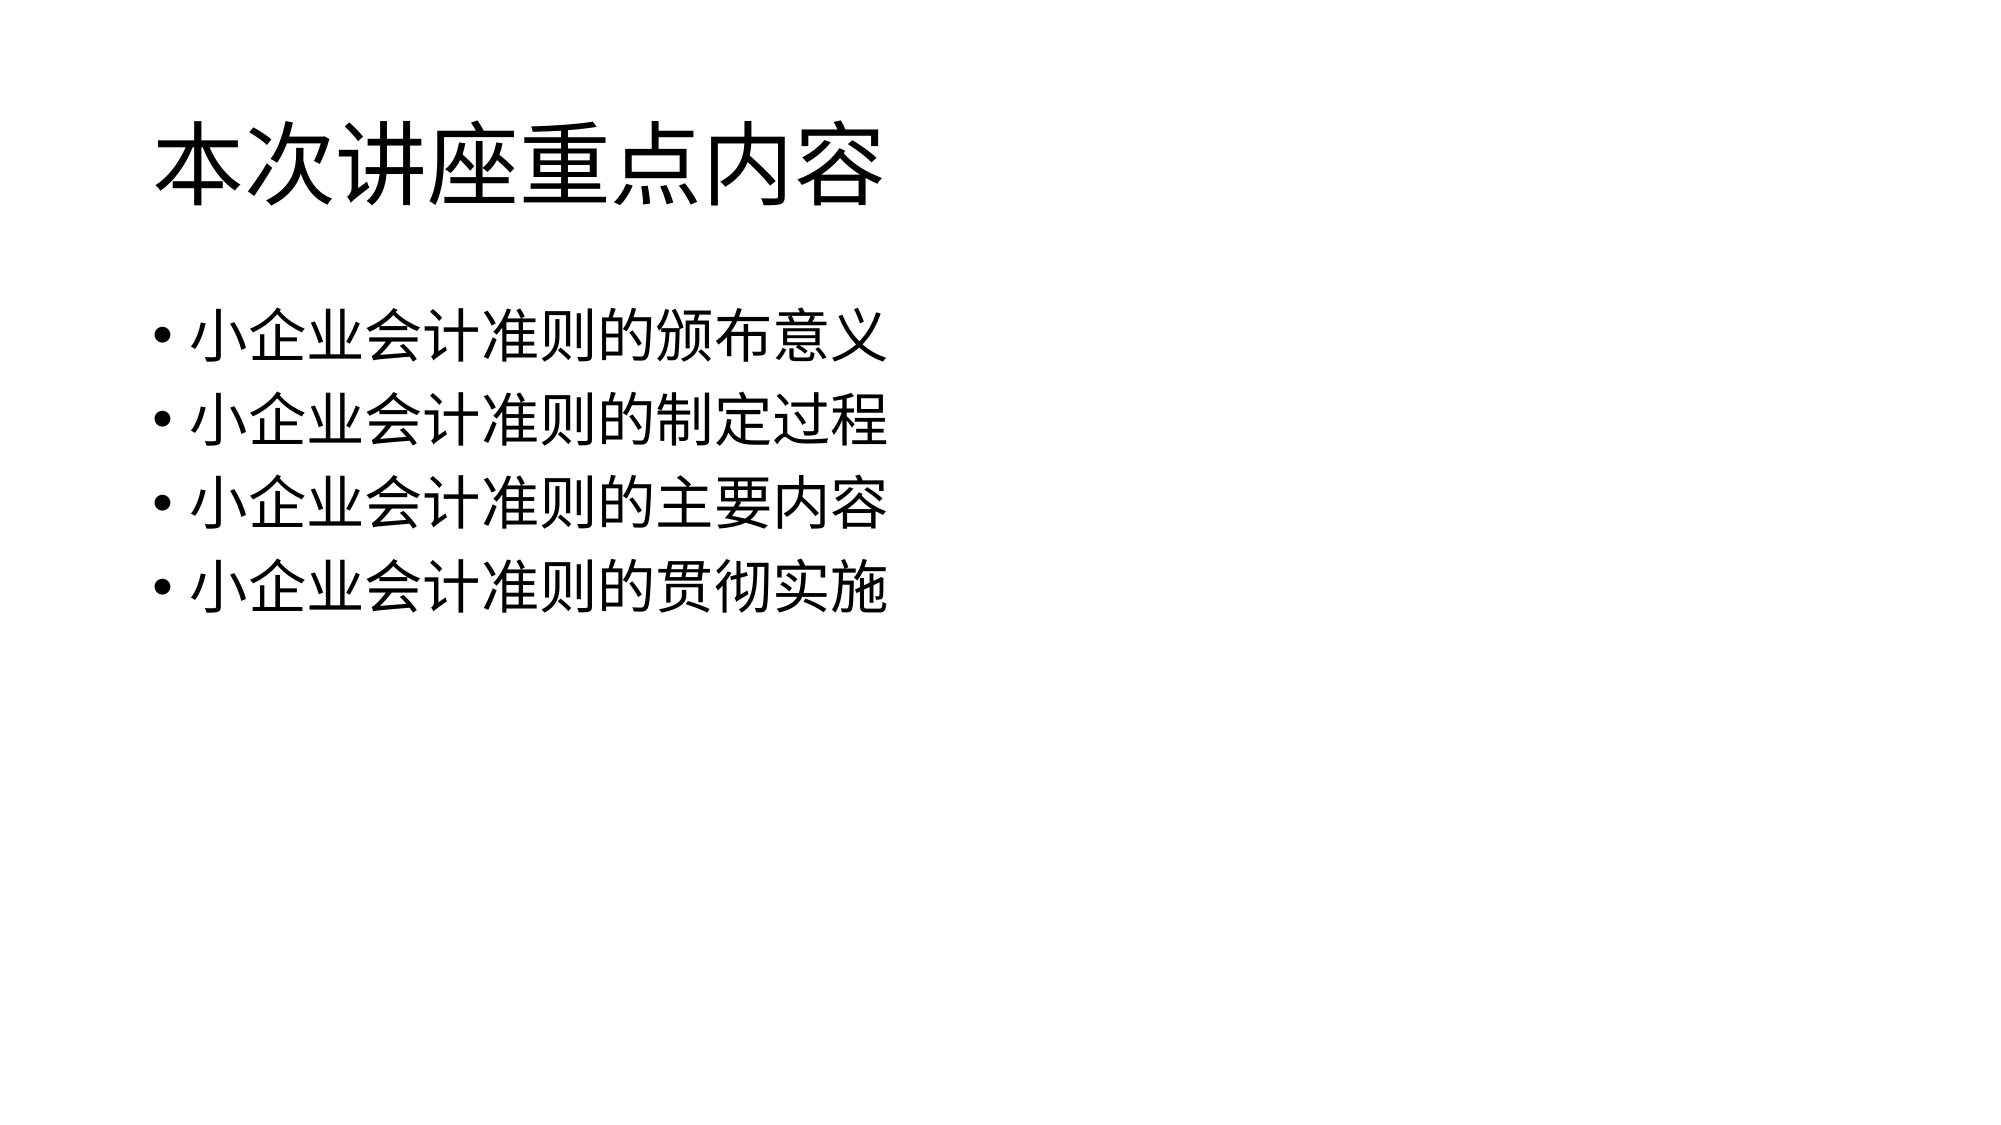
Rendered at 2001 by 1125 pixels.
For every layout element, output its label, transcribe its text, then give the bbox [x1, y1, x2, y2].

title 本次讲座重点内容 [137, 59, 1863, 278]
list 小企业会计准则的颁布意义 小企业会计准则的制定过程 小企业会计准则的主要内容 小企业会计准则的贯彻实施 [137, 299, 1863, 1014]
